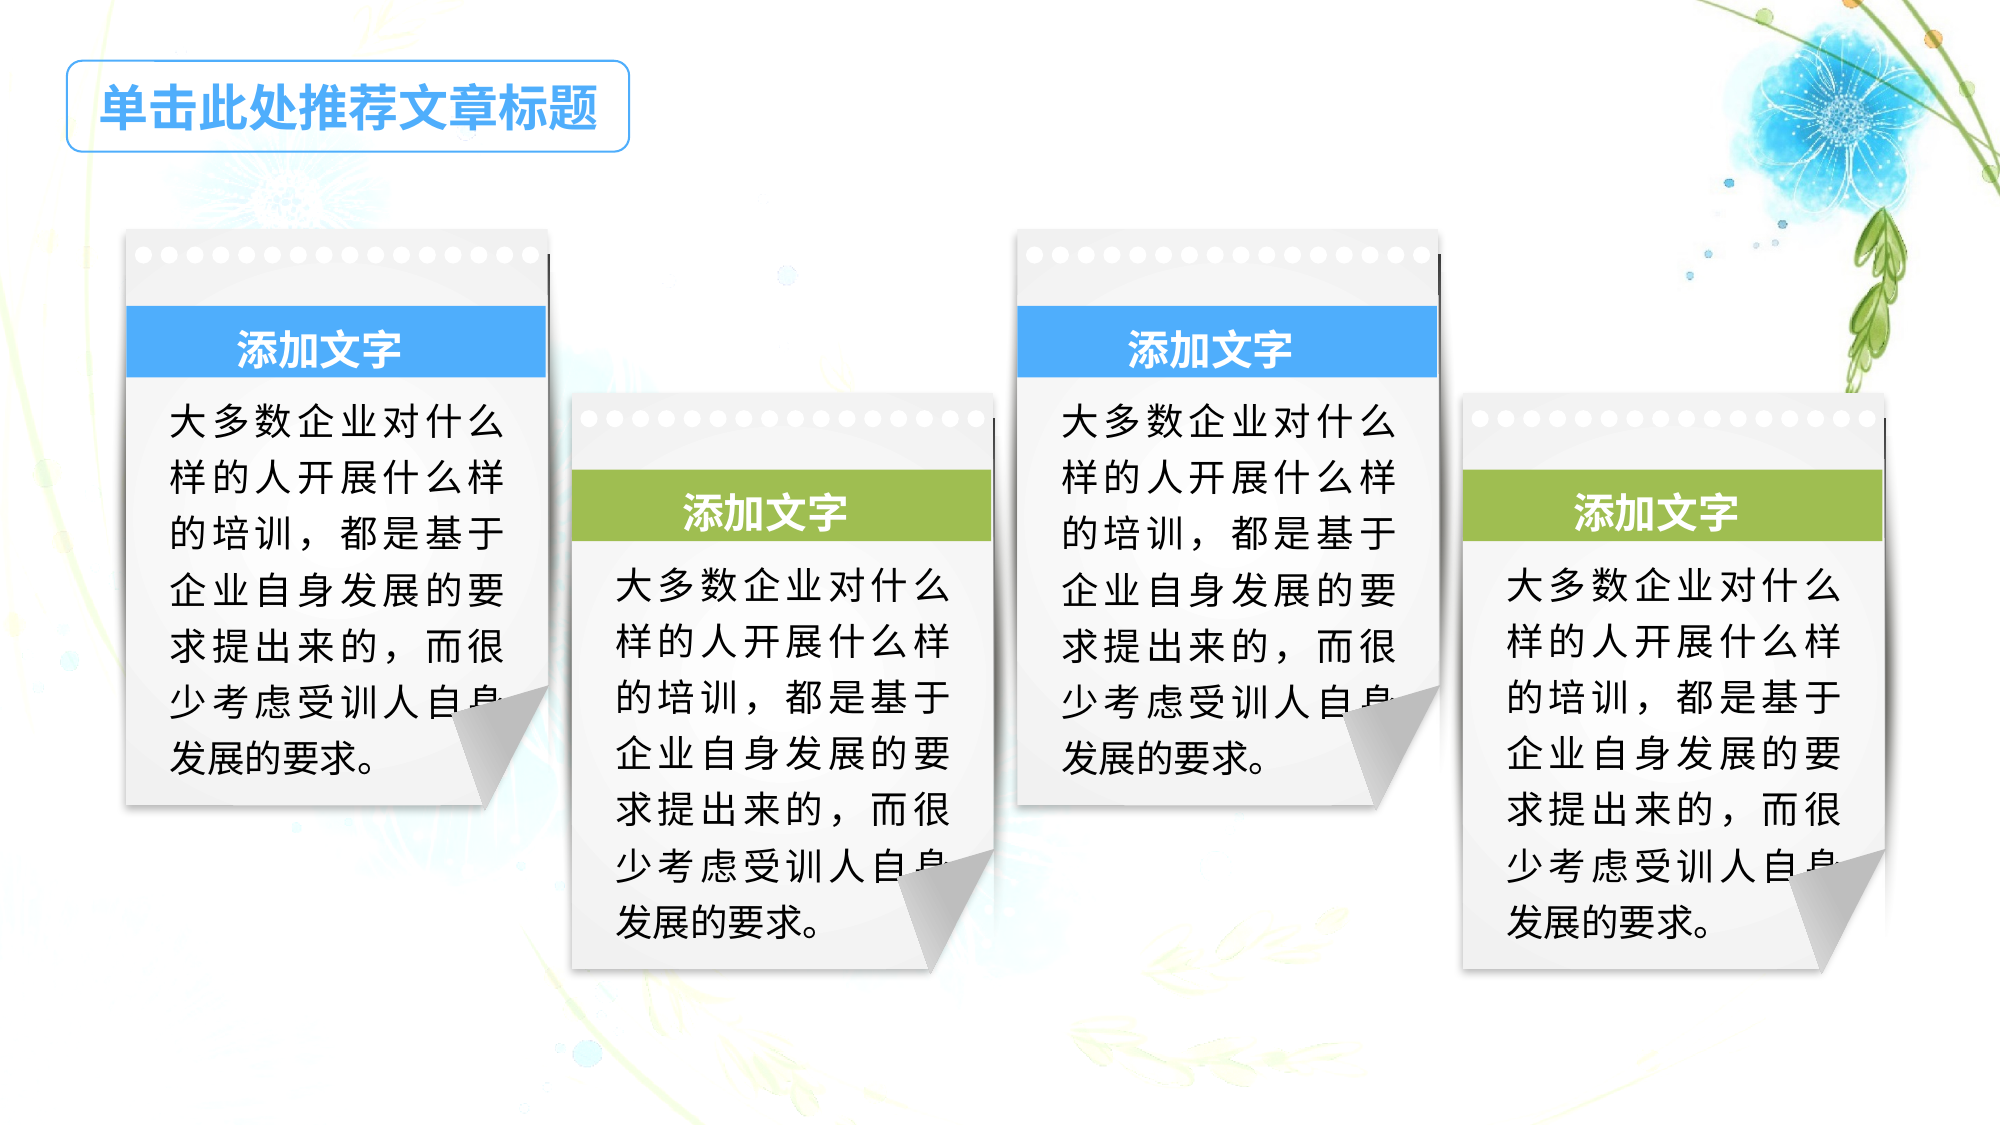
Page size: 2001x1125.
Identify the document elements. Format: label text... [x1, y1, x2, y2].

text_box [557, 392, 1013, 970]
picture [1592, 0, 2000, 413]
text_box 单击此处推荐文章标题 [65, 59, 631, 153]
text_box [1448, 392, 1904, 970]
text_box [1002, 229, 1458, 806]
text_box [111, 229, 567, 806]
